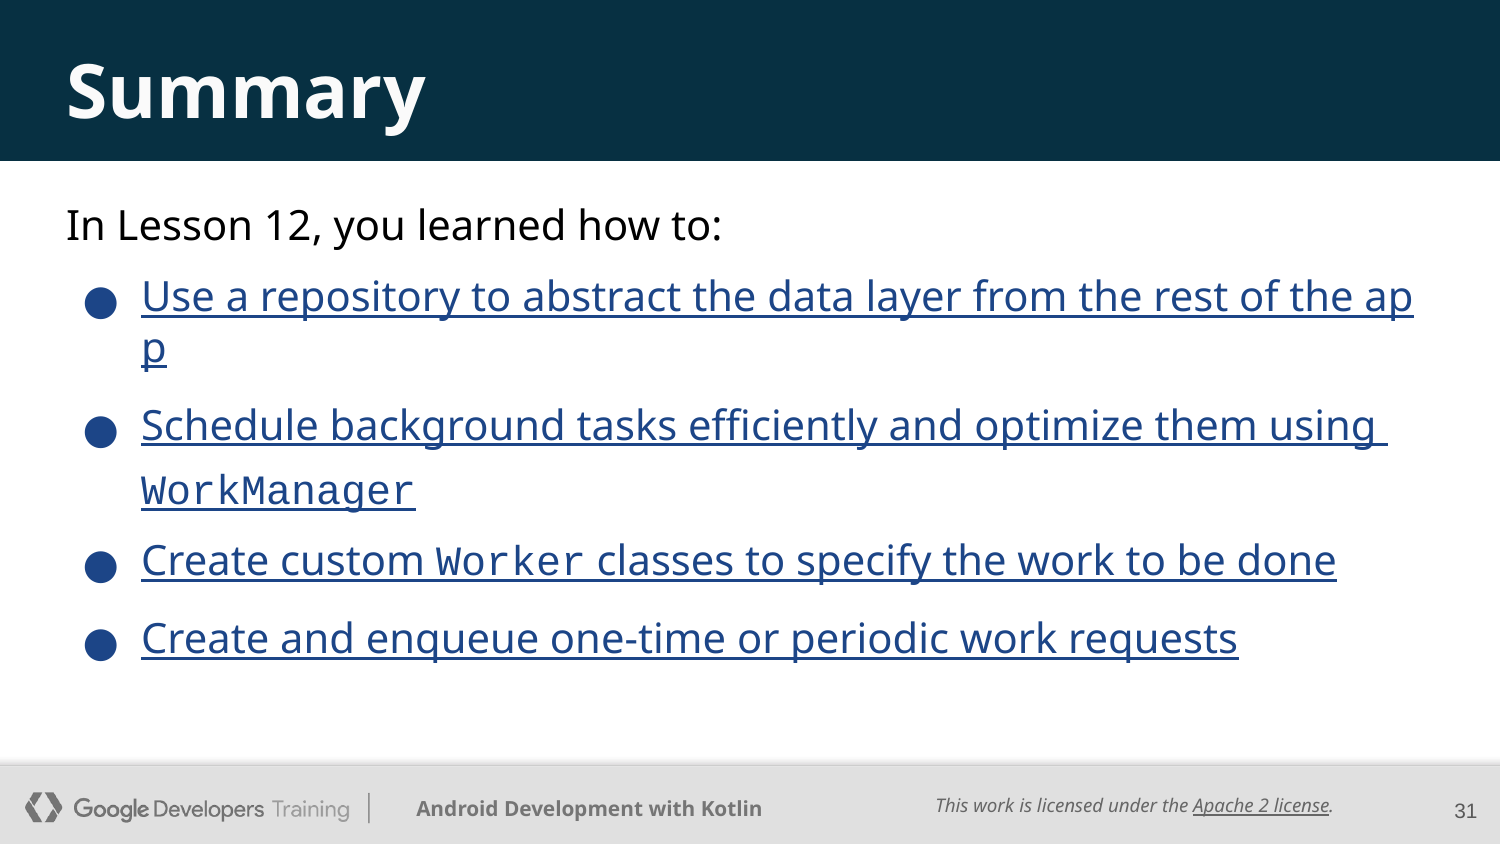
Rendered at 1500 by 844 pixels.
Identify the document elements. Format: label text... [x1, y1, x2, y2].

slide_number ‹#› [1402, 777, 1493, 842]
picture [0, 161, 1500, 844]
list In Lesson 12, you learned how to: Use a repository to abstract the data layer from the rest of the app Schedule background tasks efficiently and optimize them using WorkManager Create custom Worker classes to specify the work to be done Create and enqueue one-time or periodic work requests [51, 176, 1449, 750]
title Summary [51, 28, 1449, 122]
